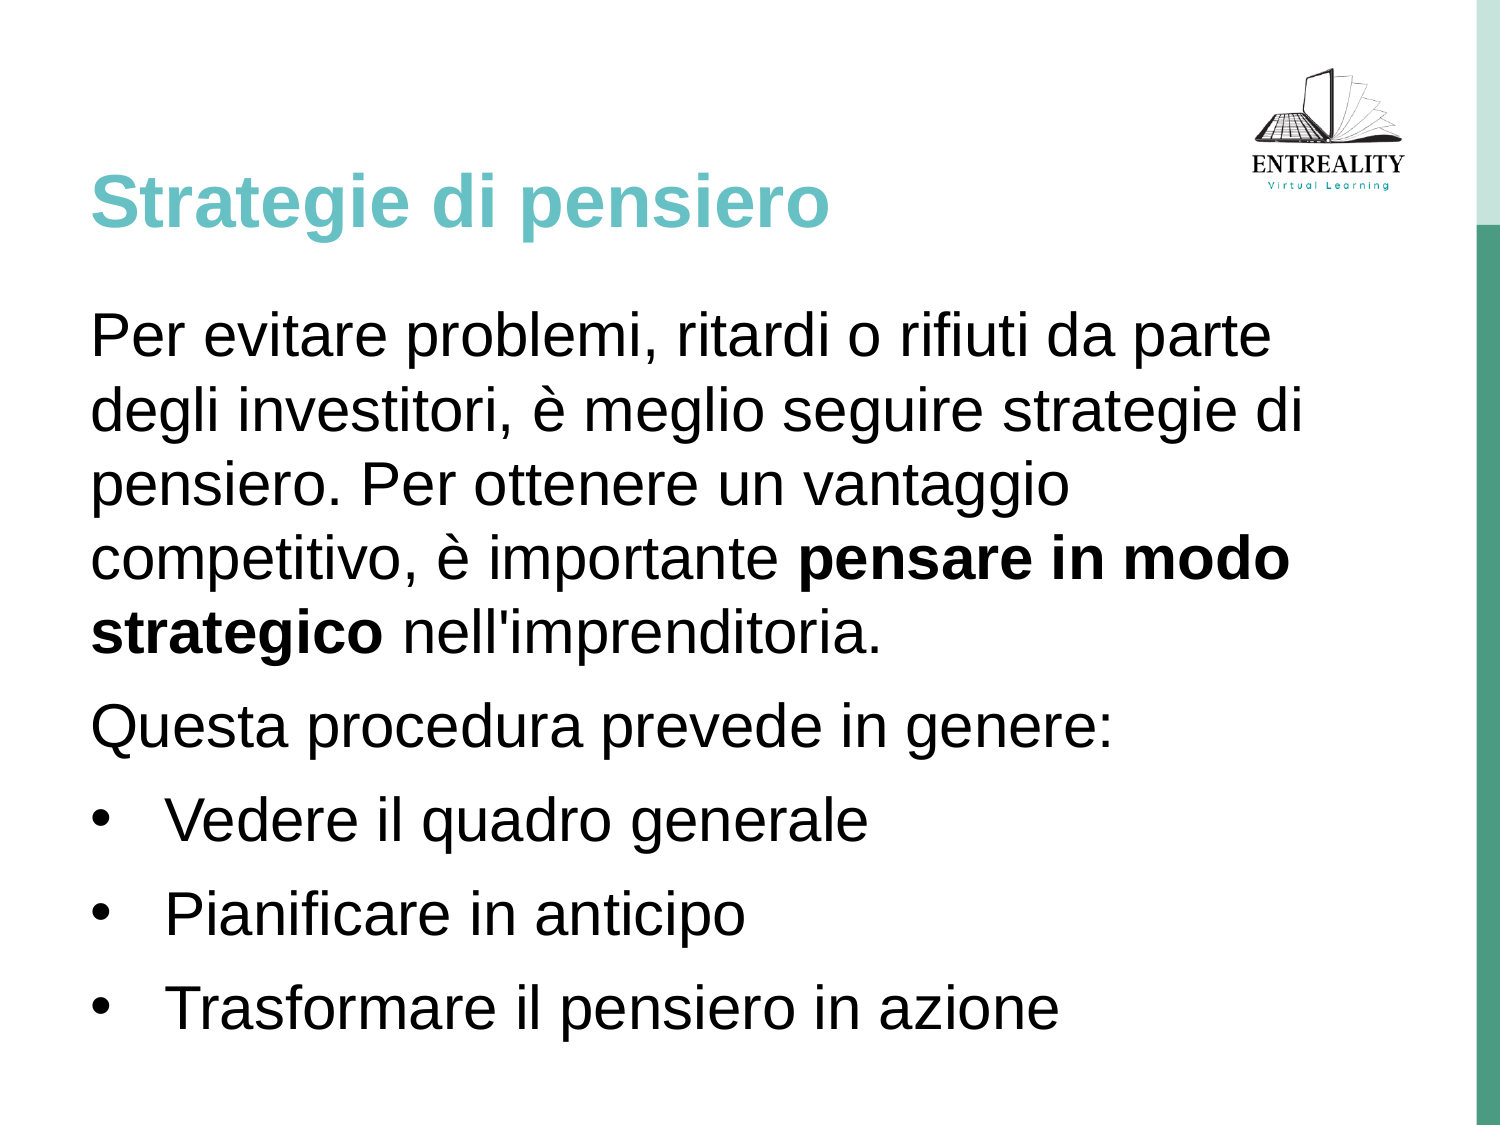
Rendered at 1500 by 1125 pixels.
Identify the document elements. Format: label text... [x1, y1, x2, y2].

picture [1198, 0, 1458, 259]
list Per evitare problemi, ritardi o rifiuti da parte degli investitori, è meglio seguire strategie di pensiero. Per ottenere un vantaggio competitivo, è importante pensare in modo strategico nell'imprenditoria. Questa procedura prevede in genere: Vedere il quadro generale Pianificare in anticipo Trasformare il pensiero in azione [75, 287, 1325, 1054]
title Strategie di pensiero [75, 25, 1025, 250]
